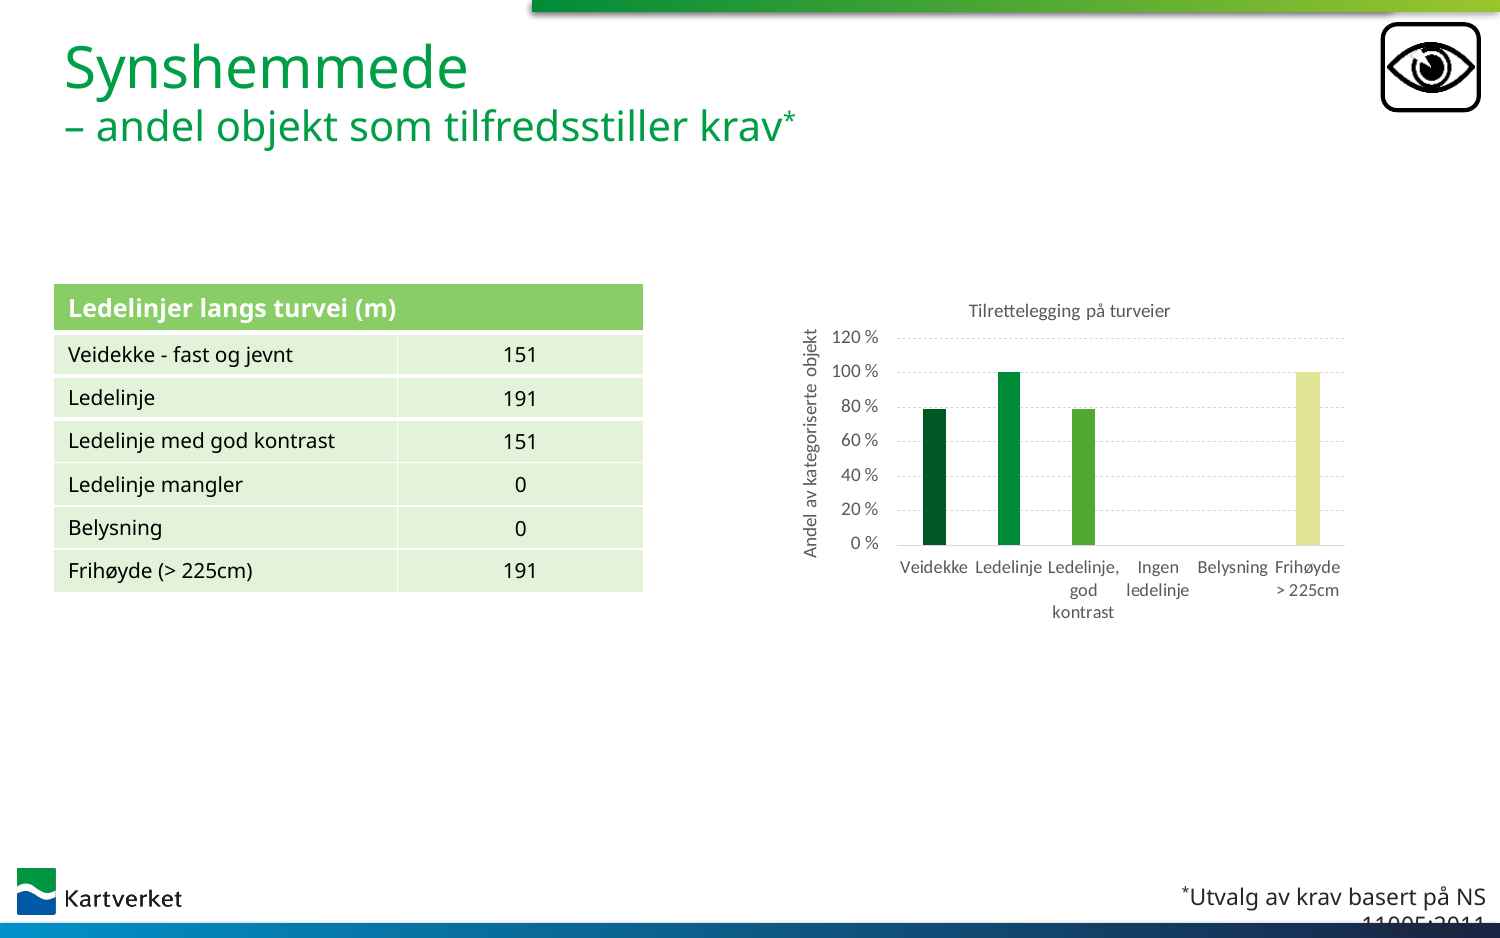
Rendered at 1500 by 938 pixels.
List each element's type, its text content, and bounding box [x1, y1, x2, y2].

table_header Ledelinjer langs turvei (m) [54, 284, 643, 330]
table_cell 0 [398, 463, 643, 505]
table_cell Belysning [54, 507, 397, 548]
table_cell Ledelinje med god kontrast [54, 421, 397, 462]
table_cell 151 [398, 421, 643, 462]
table_cell Veidekke - fast og jevnt [54, 335, 397, 374]
table_cell Frihøyde (> 225cm) [54, 550, 397, 592]
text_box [1382, 24, 1480, 111]
table_cell Ledelinje mangler [54, 463, 397, 505]
table_cell Ledelinje [54, 378, 397, 417]
table_cell 191 [398, 378, 643, 417]
table_cell 0 [398, 507, 643, 548]
text_box Synshemmede – andel objekt som tilfredsstiller krav* [49, 24, 1431, 158]
table_cell 151 [398, 335, 643, 374]
text_box *Utvalg av krav basert på NS 11005:2011 [1068, 873, 1500, 938]
table_cell 191 [398, 550, 643, 592]
picture [791, 291, 1348, 630]
